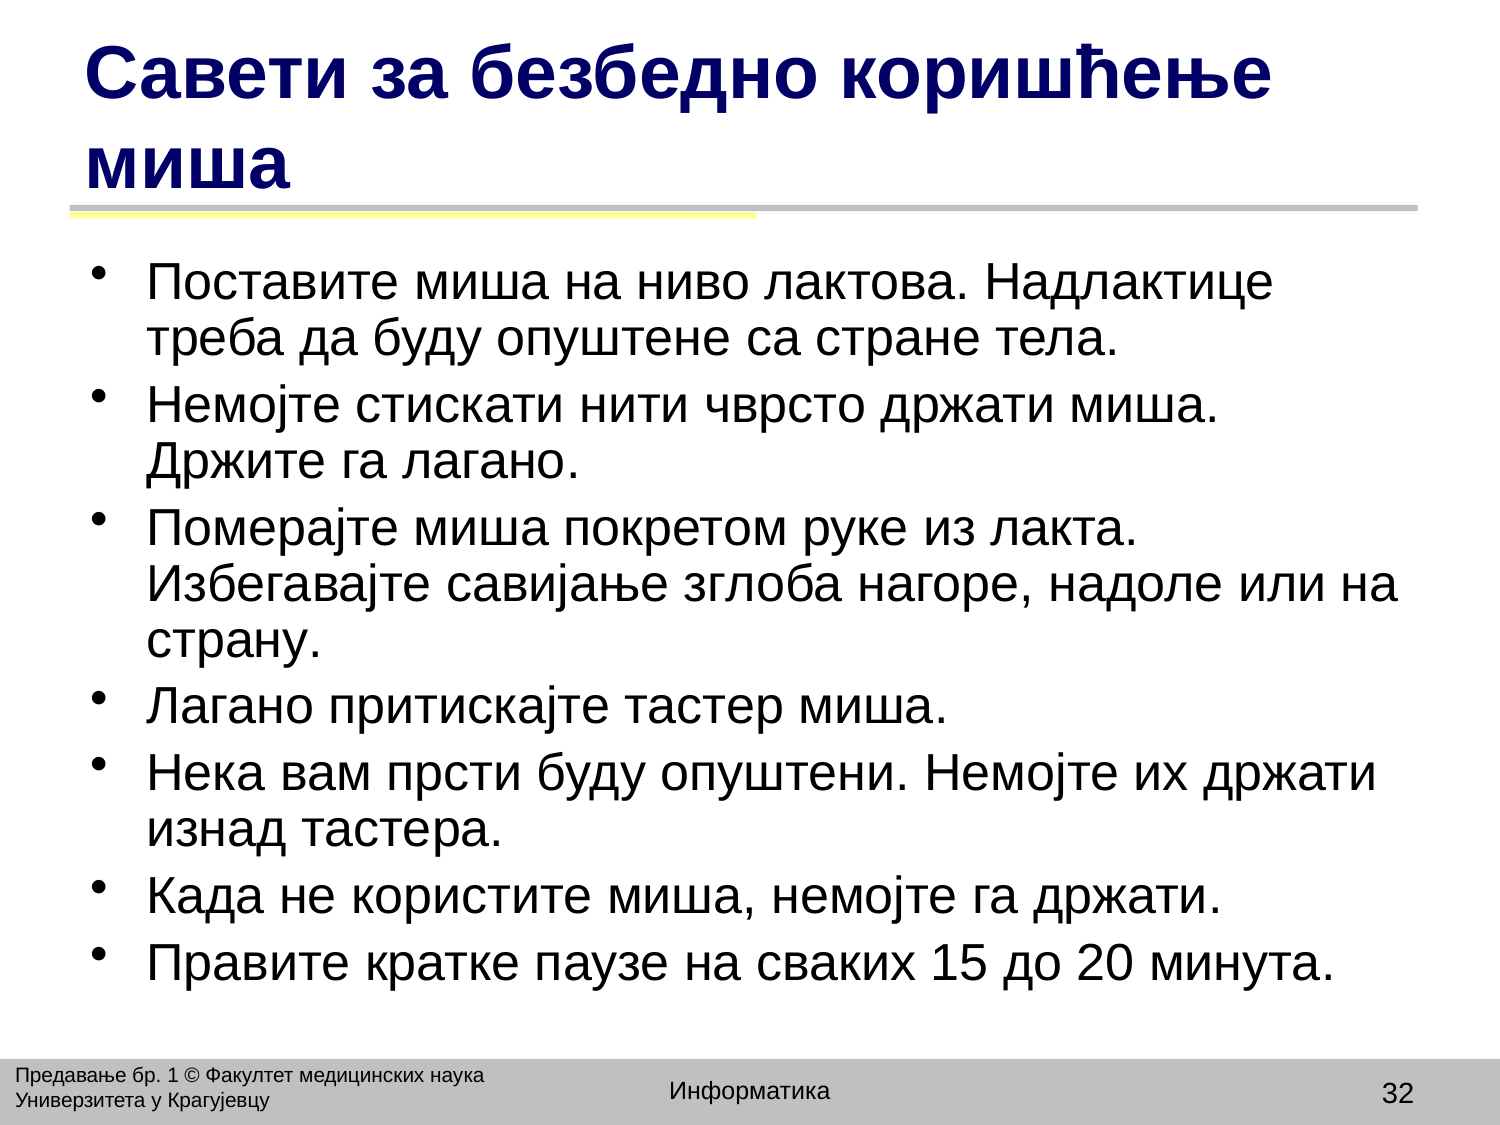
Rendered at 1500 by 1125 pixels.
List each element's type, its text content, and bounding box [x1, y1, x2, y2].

slide_number 32 [1079, 1066, 1430, 1125]
title Савети за безбедно коришћење миша [69, 19, 1426, 208]
slide_number Предавање бр. 1 © Факултет медицинских наука Универзитета у Крагујевцу [0, 1053, 599, 1108]
list Поставите миша на ниво лактова. Надлактице треба да буду опуштене са стране тела. Немојте стискати нити чврсто држати миша. Држите га лагано. Померајте миша покретом руке из лакта. Избегавајте савијање зглоба нагоре, надоле или на страну. Лагано притискајте тастер миша. Нека вам прсти буду опуштени. Немојте их држати изнад тастера. Када не користите миша, немојте га држати. Правите кратке паузе на сваких 15 до 20 минута. [74, 246, 1426, 1023]
footer Информатика [512, 1066, 988, 1125]
